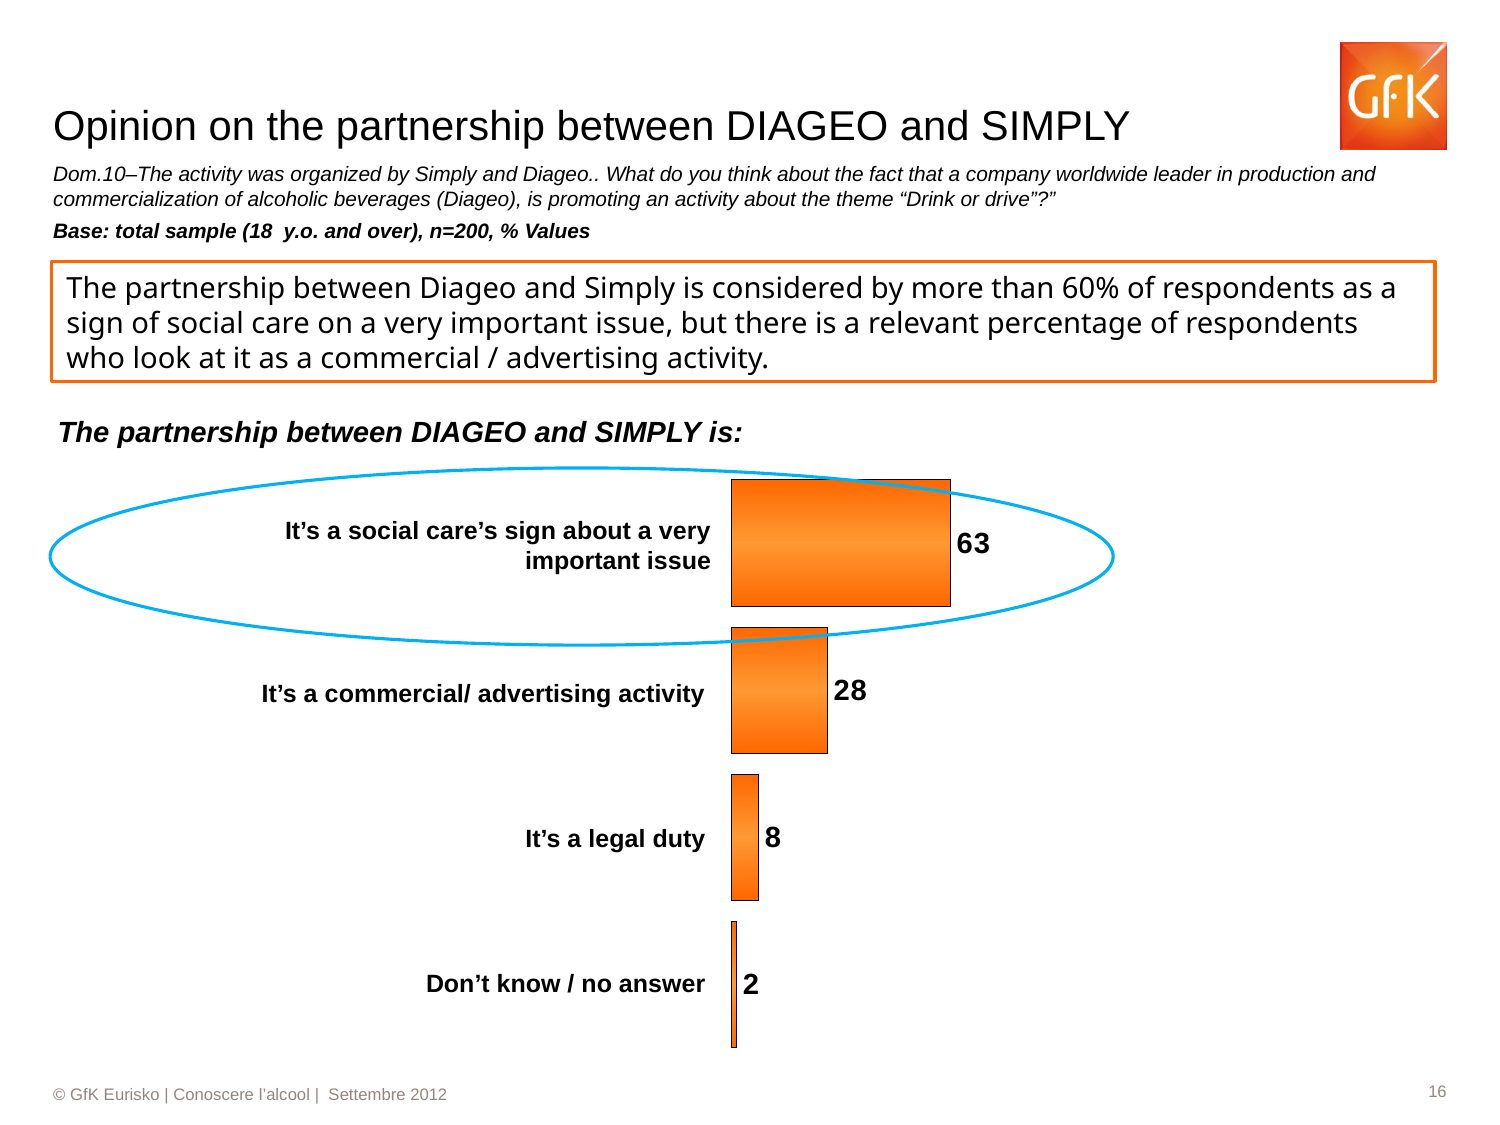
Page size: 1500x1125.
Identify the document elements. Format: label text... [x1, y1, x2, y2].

text_box The partnership between DIAGEO and SIMPLY is: [42, 405, 759, 456]
text_box It’s a social care’s sign about a very important issue [153, 502, 702, 587]
text_box It’s a legal duty [323, 820, 702, 856]
text_box It’s a commercial/ advertising activity [117, 668, 702, 716]
text_box Don’t know / no answer [394, 959, 702, 1007]
text_box Base: total sample (18 y.o. and over), n=200, % Values [53, 217, 621, 243]
picture [1340, 42, 1447, 150]
title Opinion on the partnership between DIAGEO and SIMPLY [53, 42, 1282, 148]
text_box The partnership between Diageo and Simply is considered by more than 60% of respondents as a sign of social care on a very important issue, but there is a relevant percentage of respondents who look at it as a commercial / advertising activity. [51, 261, 1436, 382]
text_box [47, 465, 702, 648]
text_box Dom.10–The activity was organized by Simply and Diageo.. What do you think about the fact that a company worldwide leader in production and commercialization of alcoholic beverages (Diageo), is promoting an activity about the theme “Drink or drive”?” [53, 148, 1388, 224]
chart [707, 444, 1164, 1125]
